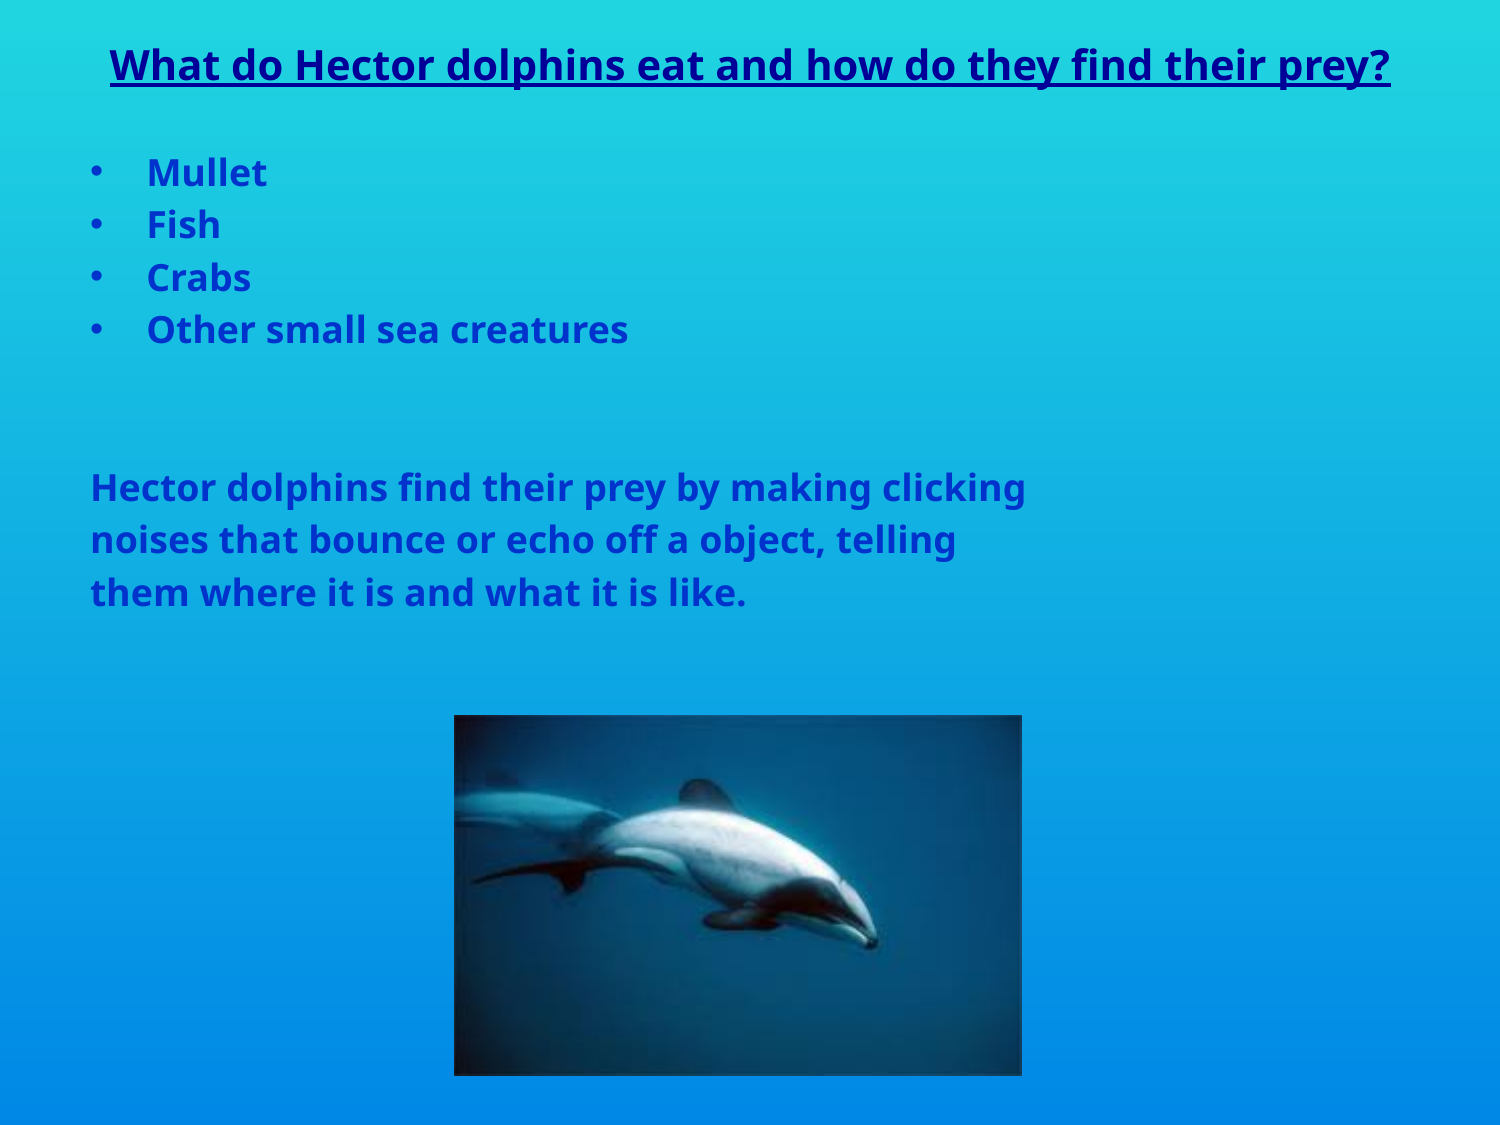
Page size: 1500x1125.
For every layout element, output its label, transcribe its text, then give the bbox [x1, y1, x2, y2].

list What do Hector dolphins eat and how do they find their prey? Mullet Fish Crabs Other small sea creatures Hector dolphins find their prey by making clicking noises that bounce or echo off a object, telling them where it is and what it is like. [75, 30, 1425, 1005]
picture [454, 716, 1022, 1077]
